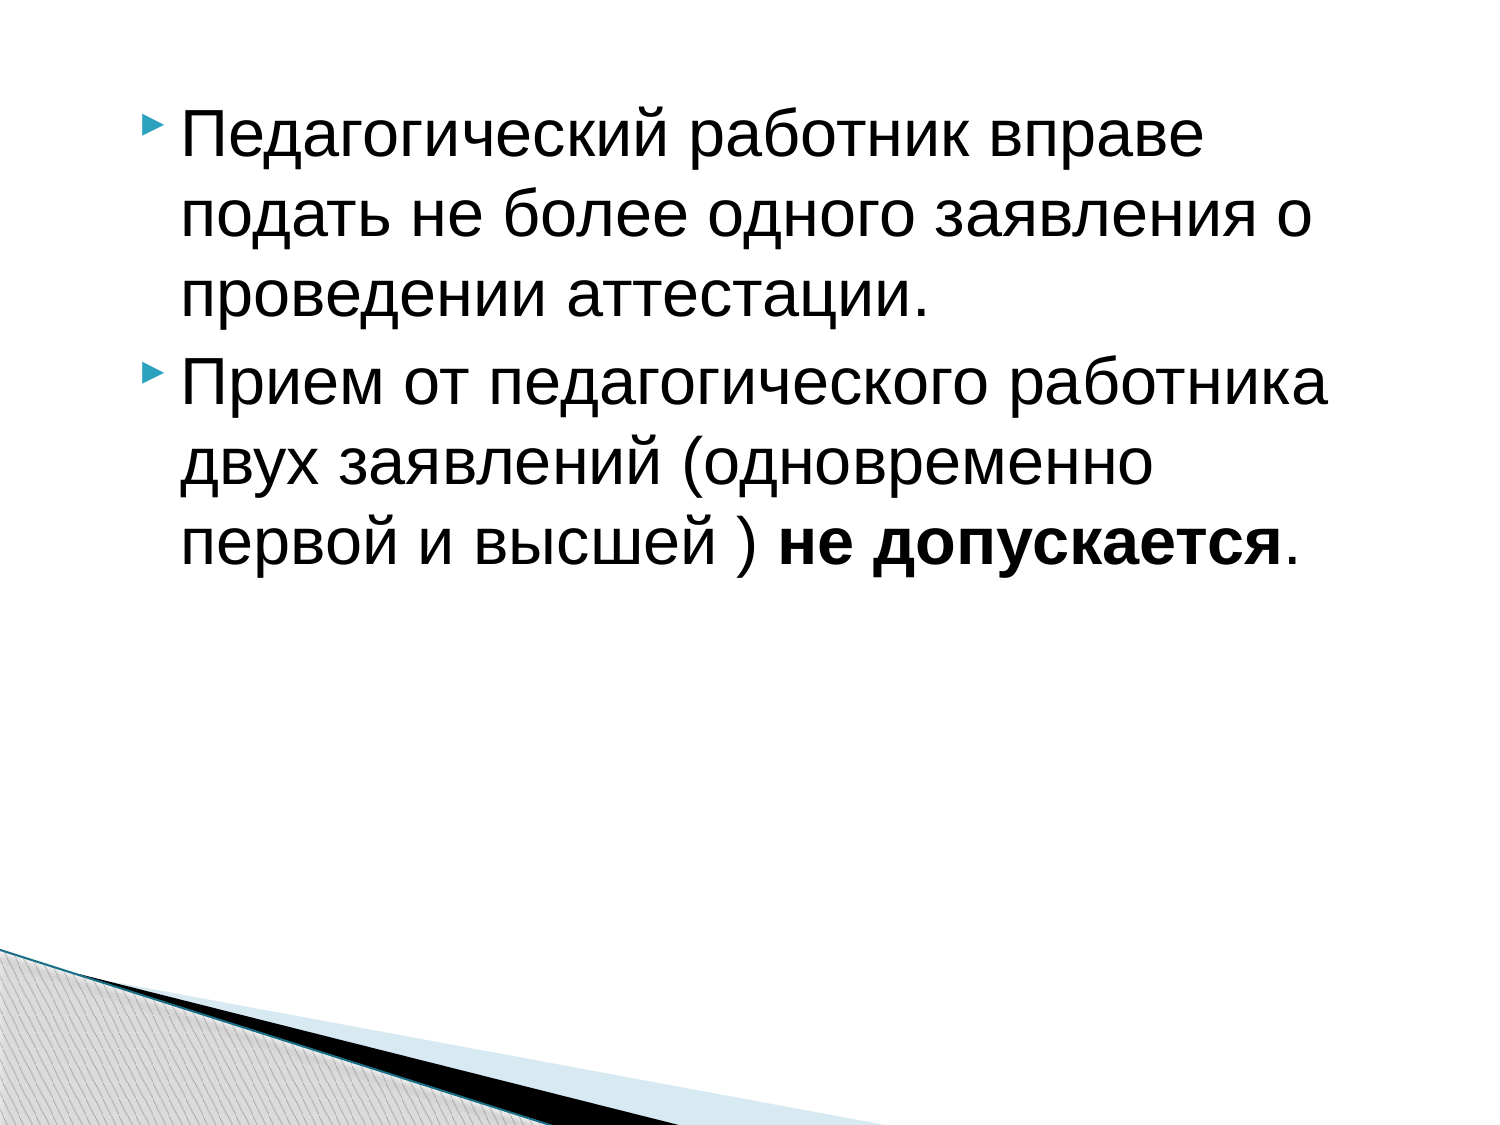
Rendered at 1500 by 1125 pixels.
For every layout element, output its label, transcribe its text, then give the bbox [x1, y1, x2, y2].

list Педагогический работник вправе подать не более одного заявления о проведении аттестации. Прием от педагогического работника двух заявлений (одновременно первой и высшей ) не допускается. [105, 82, 1350, 986]
